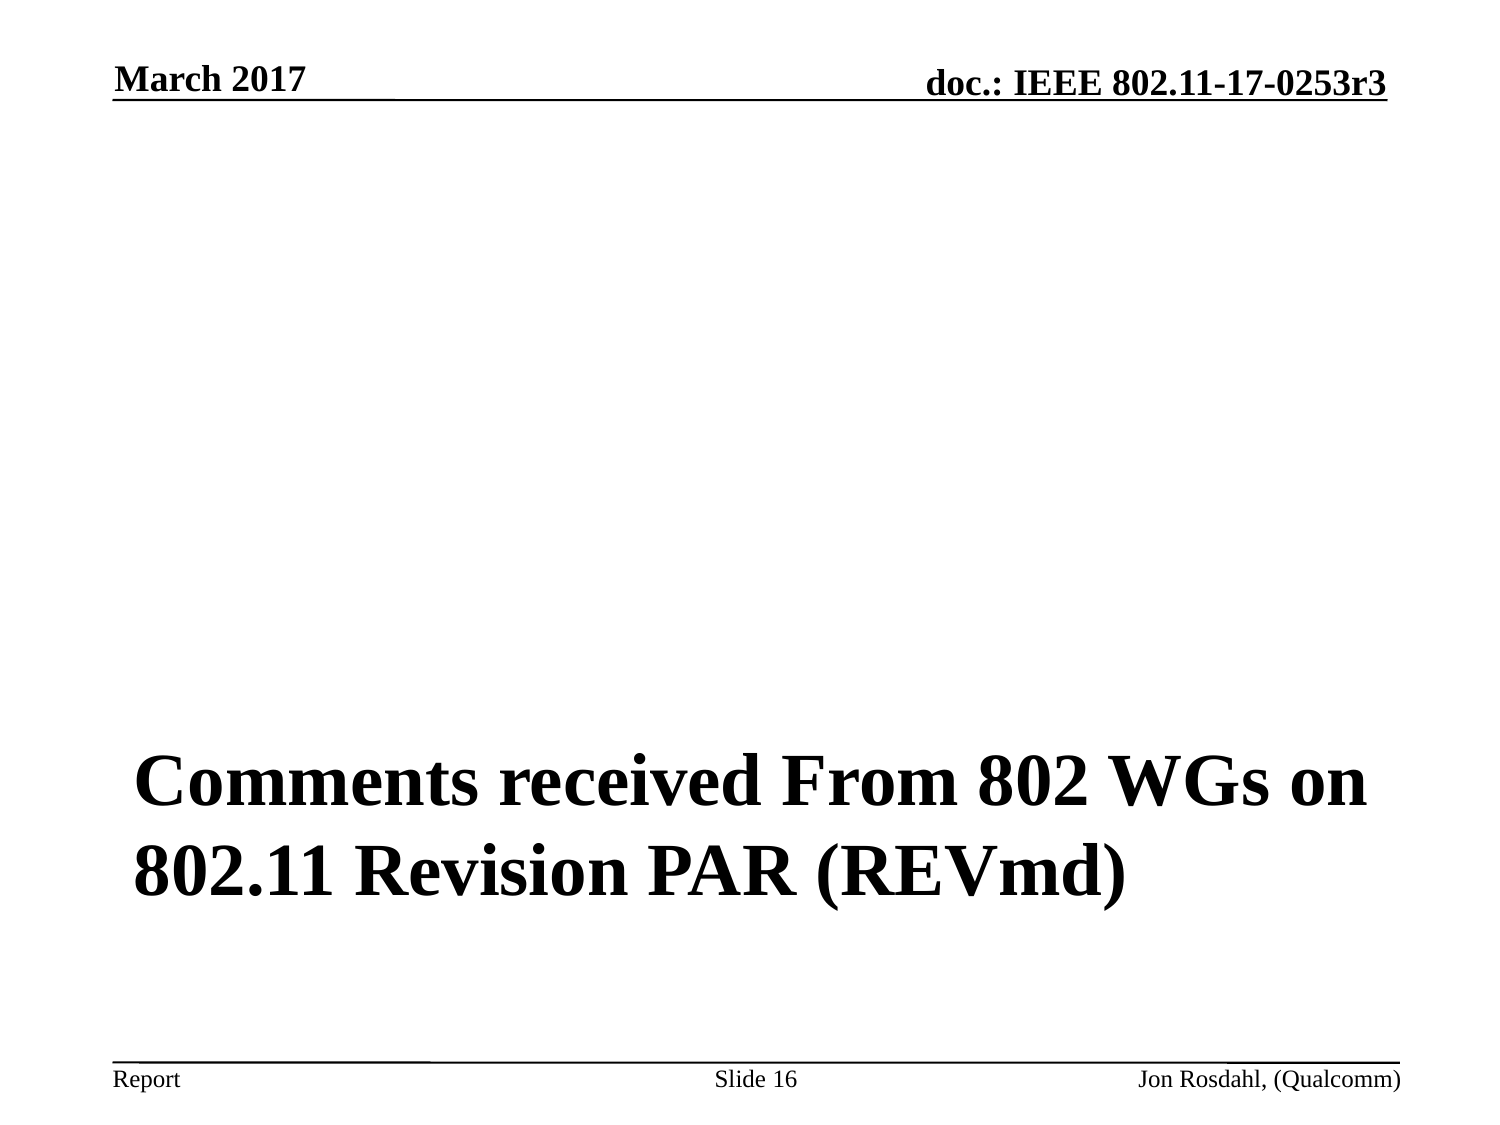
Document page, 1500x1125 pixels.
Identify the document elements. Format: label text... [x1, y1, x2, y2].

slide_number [114, 54, 423, 100]
title Comments received From 802 WGs on 802.11 Revision PAR (REVmd) [118, 722, 1394, 947]
slide_number Slide 16 [712, 1061, 800, 1123]
footer Jon Rosdahl, (Qualcomm) [878, 1061, 1402, 1093]
